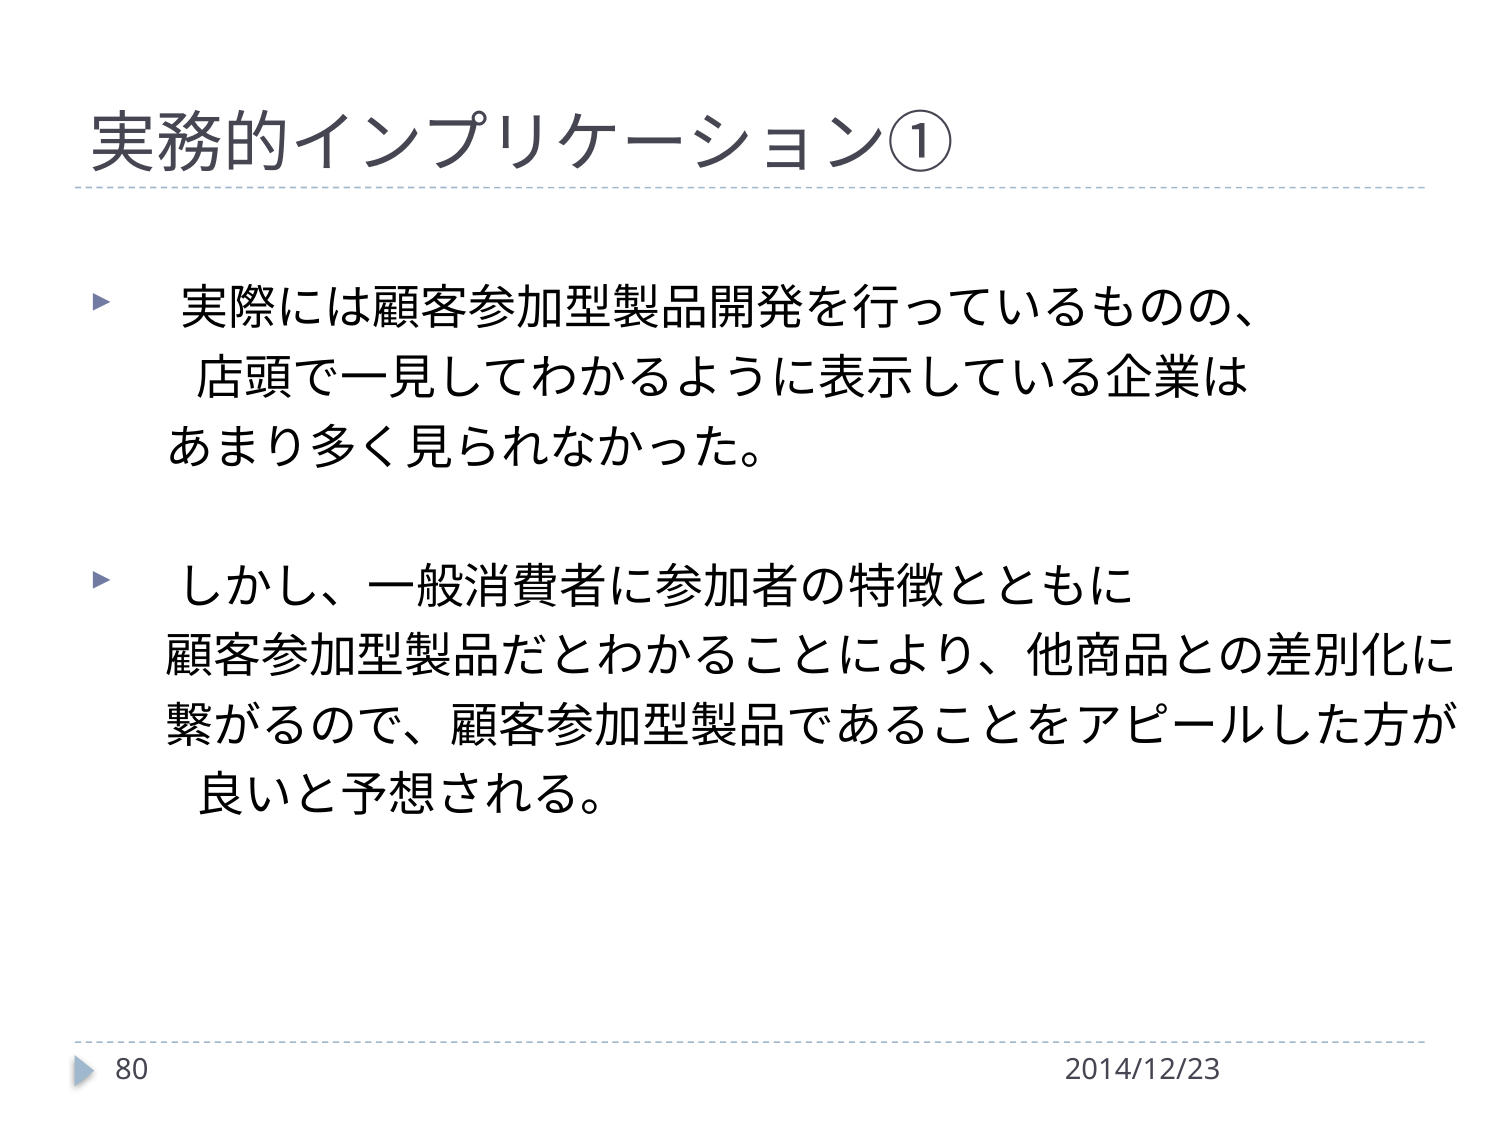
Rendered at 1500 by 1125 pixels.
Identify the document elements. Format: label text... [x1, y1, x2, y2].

slide_number 80 [100, 1042, 426, 1103]
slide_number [1050, 1042, 1426, 1103]
list 実際には顧客参加型製品開発を行っているものの、 店頭で一見してわかるように表示している企業は あまり多く見られなかった。 しかし、一般消費者に参加者の特徴とともに 顧客参加型製品だとわかることにより、他商品との差別化に 繋がるので、顧客参加型製品であることをアピールした方が 良いと予想される。 [75, 200, 1475, 1010]
title 実務的インプリケーション① [75, 24, 1425, 188]
